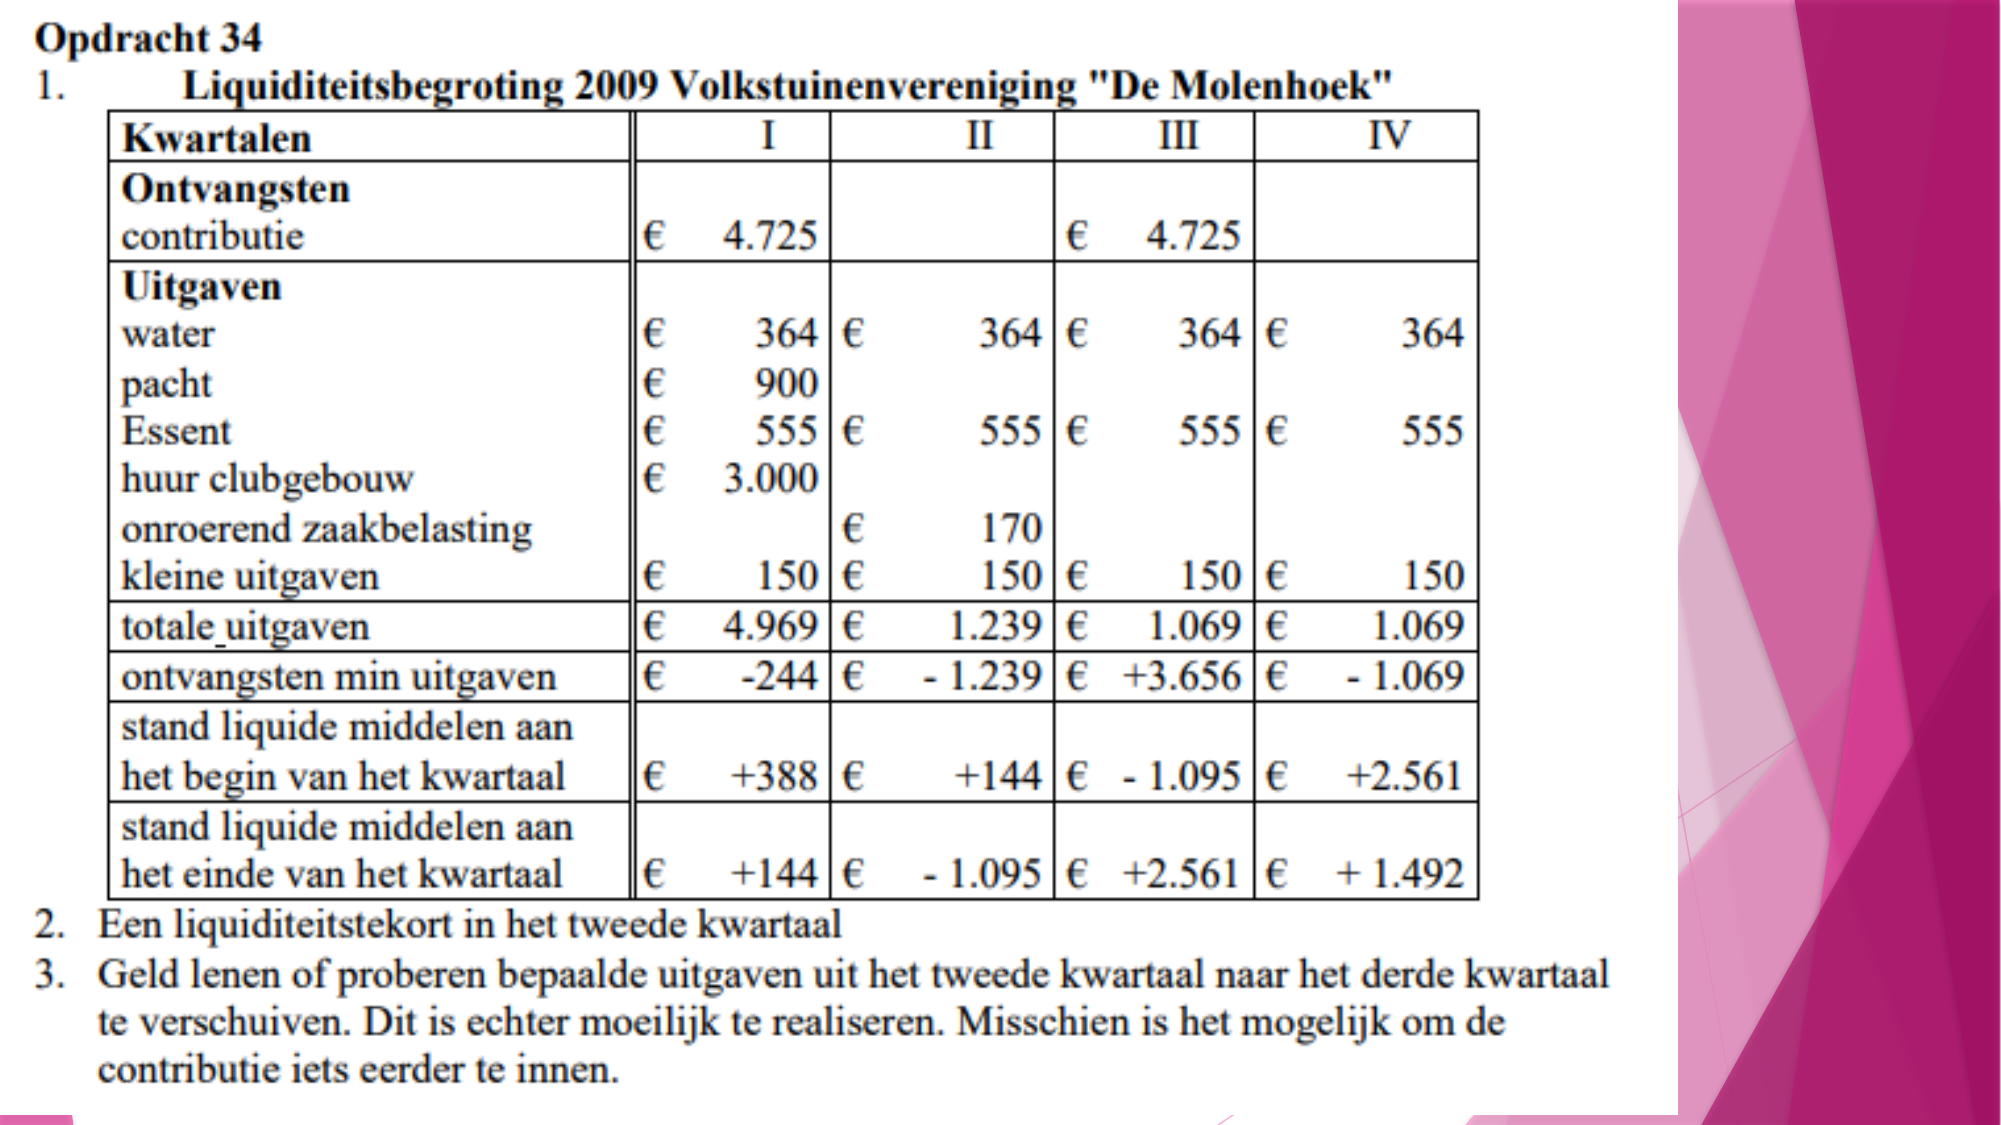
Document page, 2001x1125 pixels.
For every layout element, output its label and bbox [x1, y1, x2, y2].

picture [0, 0, 1678, 1115]
